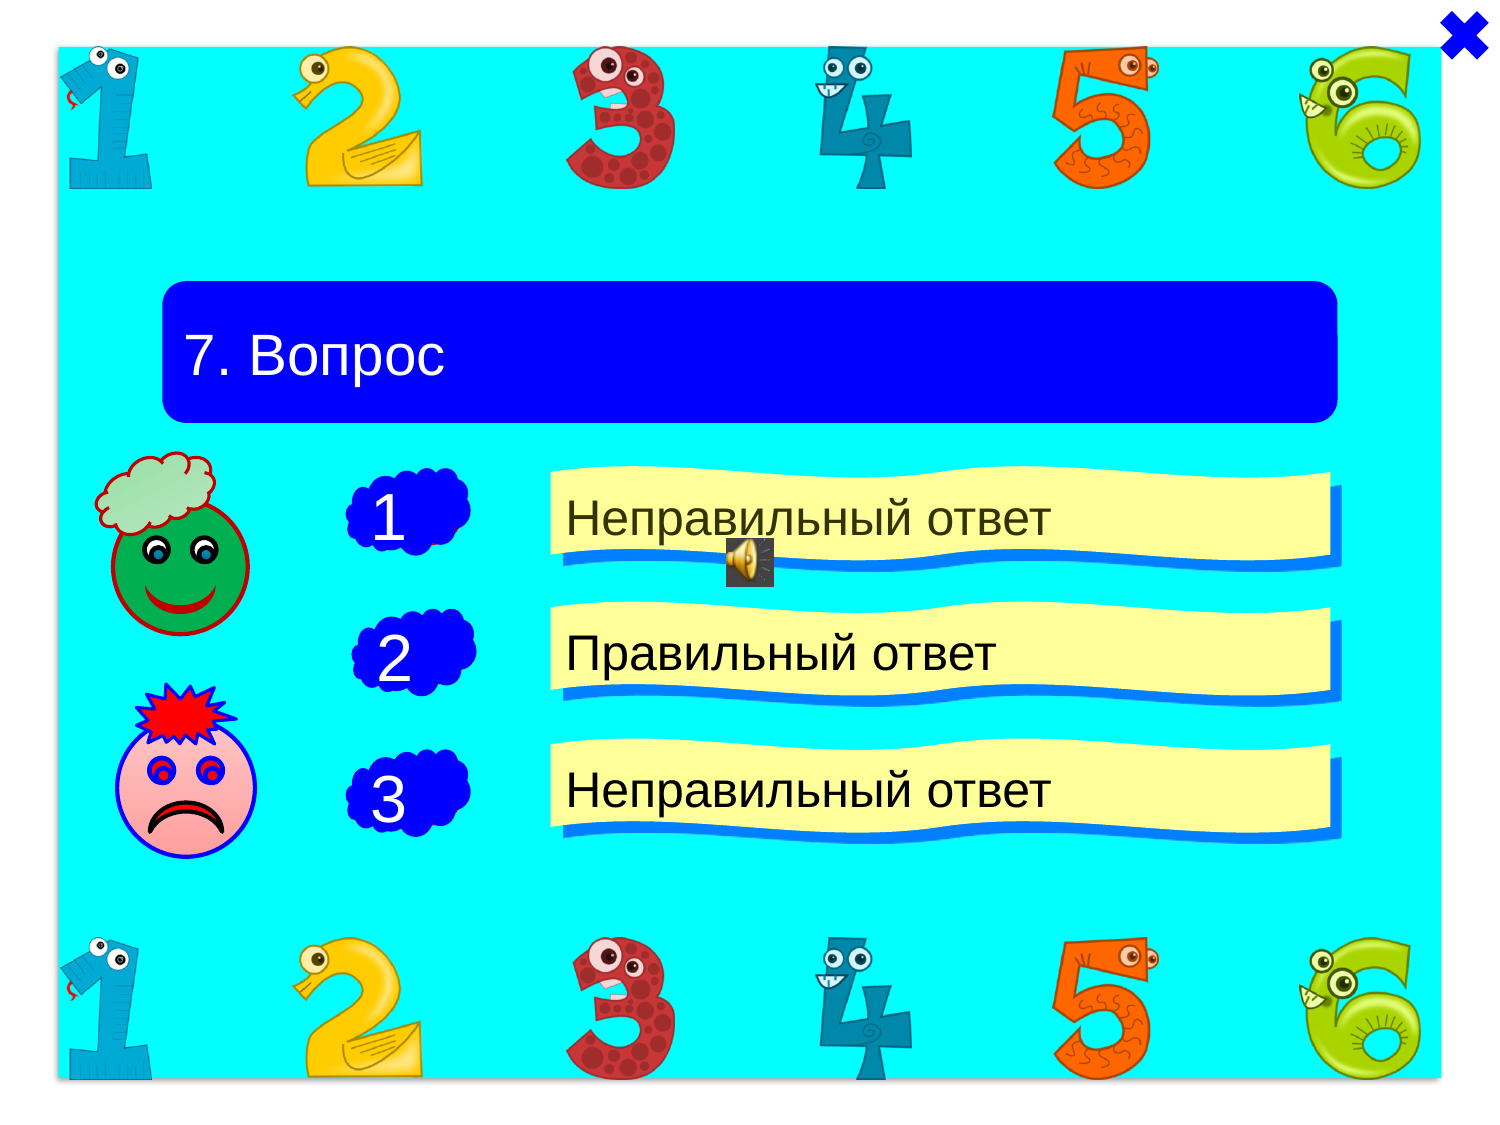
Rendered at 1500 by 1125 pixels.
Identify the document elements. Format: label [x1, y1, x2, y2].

text_box [58, 46, 1442, 1080]
text_box [93, 456, 248, 635]
text_box [116, 679, 256, 857]
text_box [345, 467, 471, 556]
picture [724, 537, 776, 588]
text_box [1438, 8, 1491, 62]
text_box [345, 748, 471, 837]
text_box [351, 608, 477, 697]
